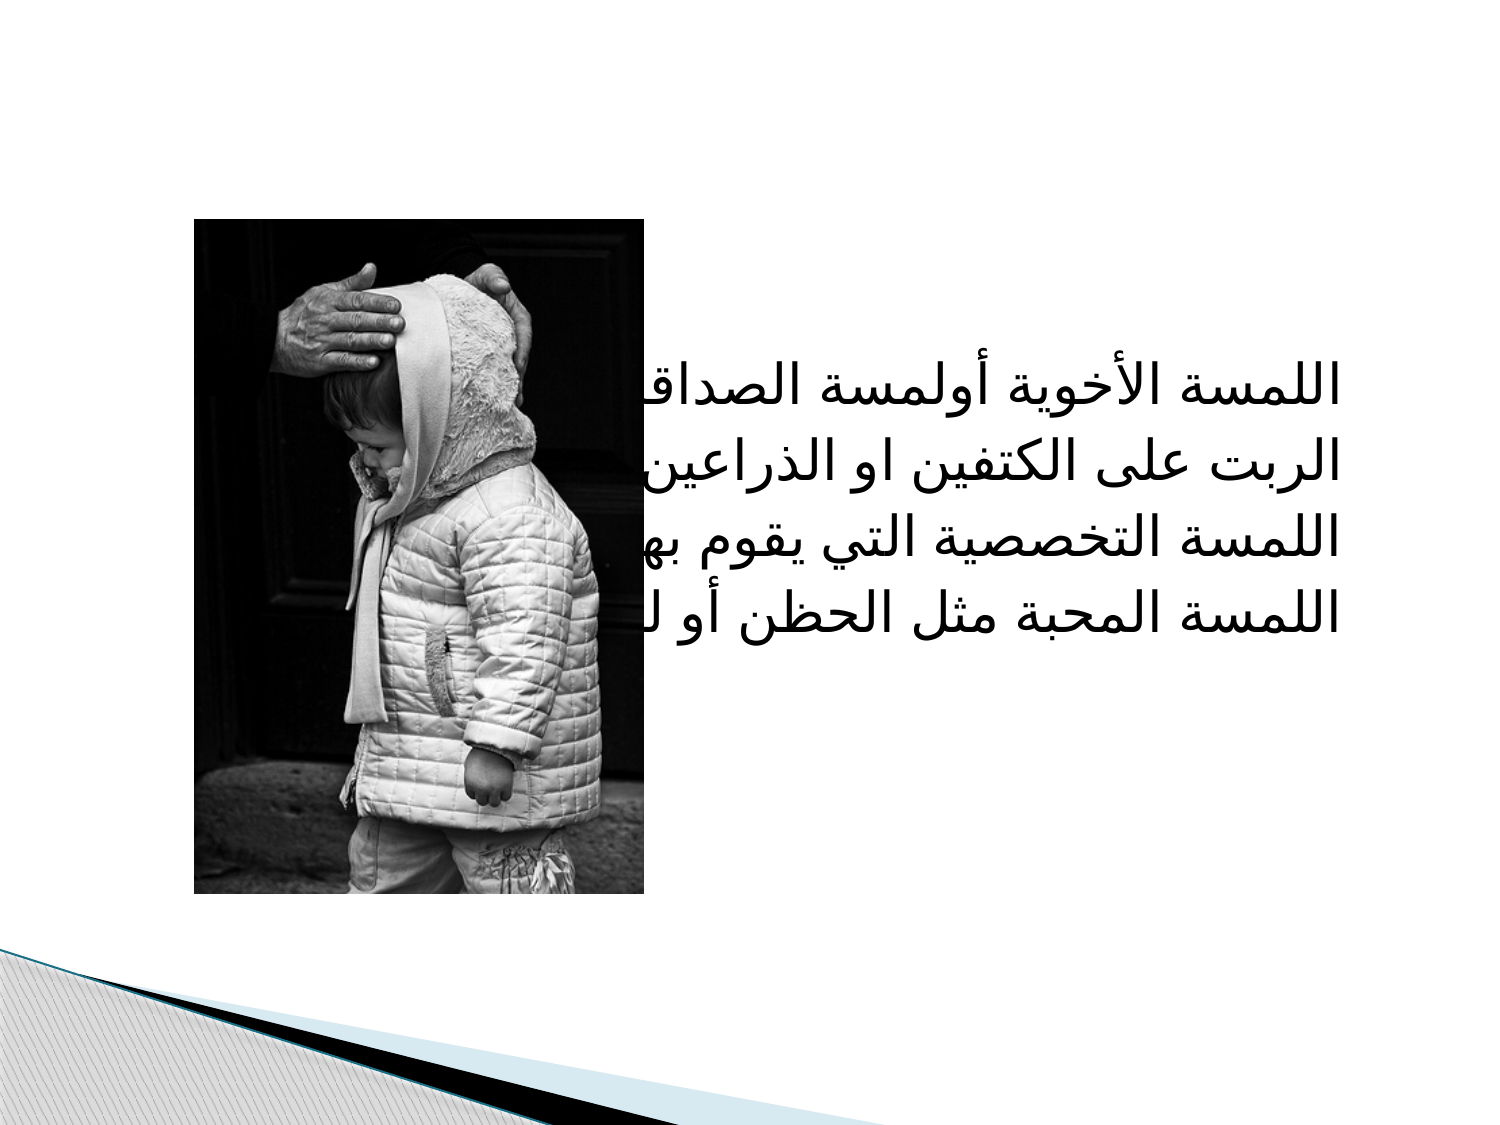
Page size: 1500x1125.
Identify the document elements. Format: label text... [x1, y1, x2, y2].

list اللمسة الأخوية أولمسة الصداقة مثل الربت على الكتفين او الذراعين اللمسة التخصصية التي يقوم بها الطبيب اللمسة المحبة مثل الحظن أو لمس الرأس [75, 113, 1376, 986]
picture [194, 219, 644, 894]
